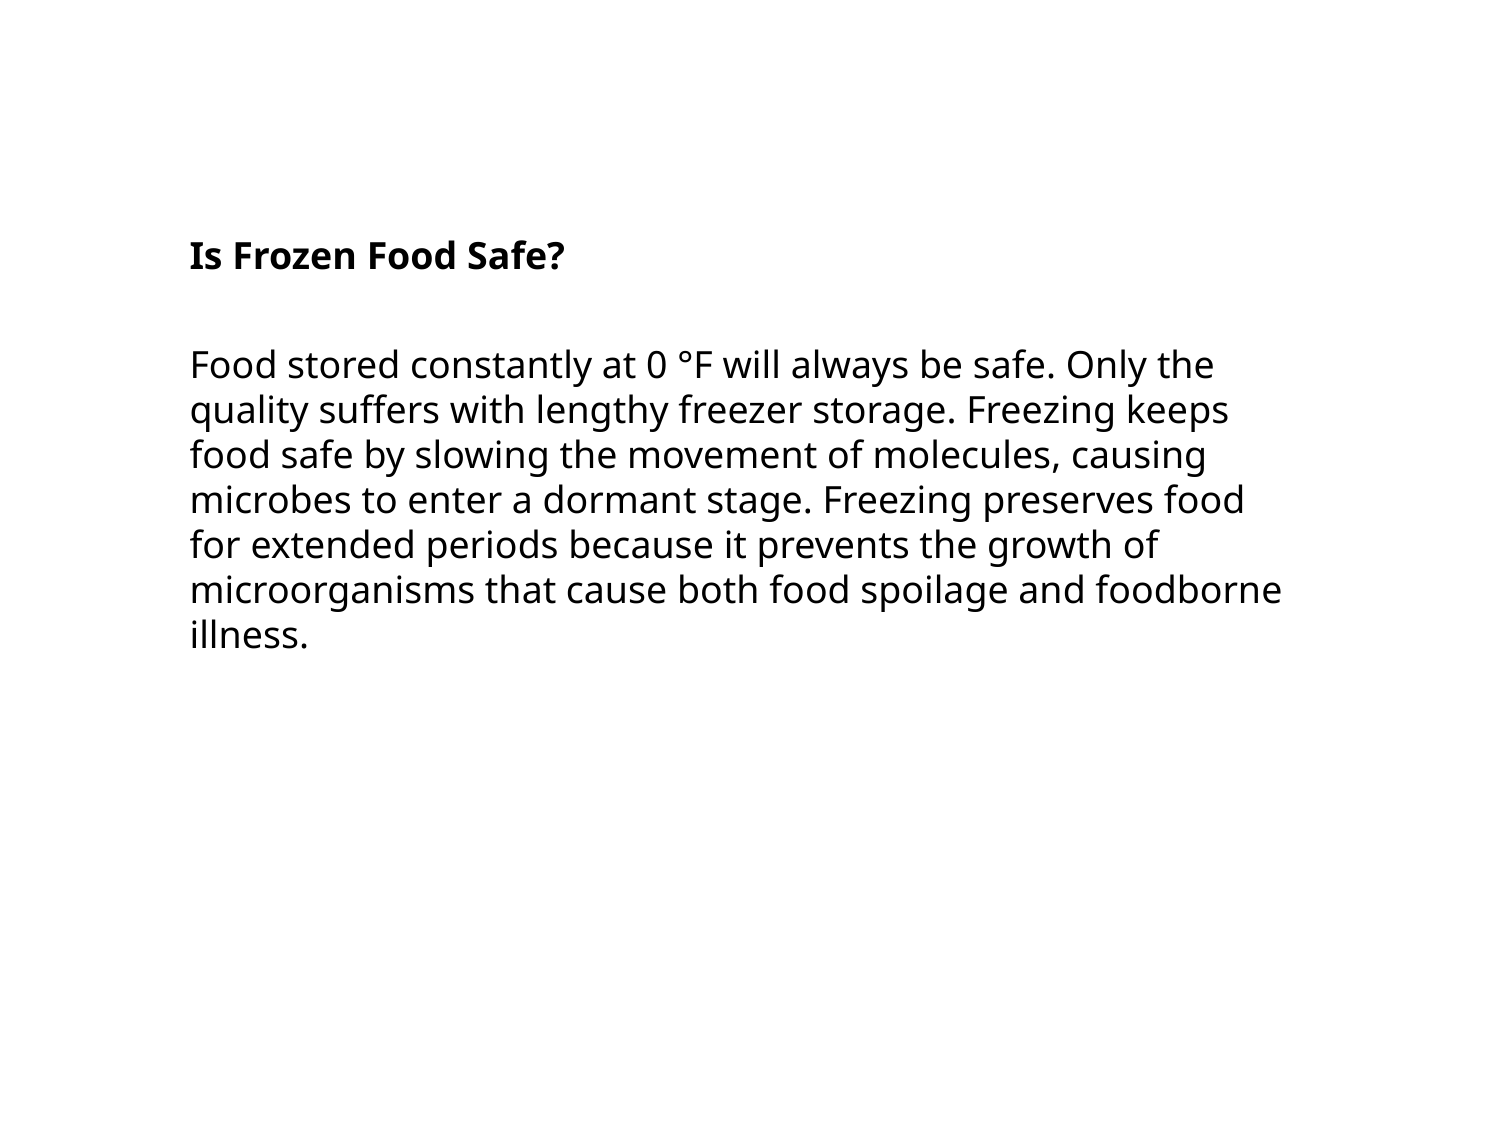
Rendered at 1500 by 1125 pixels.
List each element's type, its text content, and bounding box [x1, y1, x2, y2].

text_box Is Frozen Food Safe? Food stored constantly at 0 °F will always be safe. Only the quality suffers with lengthy freezer storage. Freezing keeps food safe by slowing the movement of molecules, causing microbes to enter a dormant stage. Freezing preserves food for extended periods because it prevents the growth of microorganisms that cause both food spoilage and foodborne illness. [174, 224, 1313, 664]
